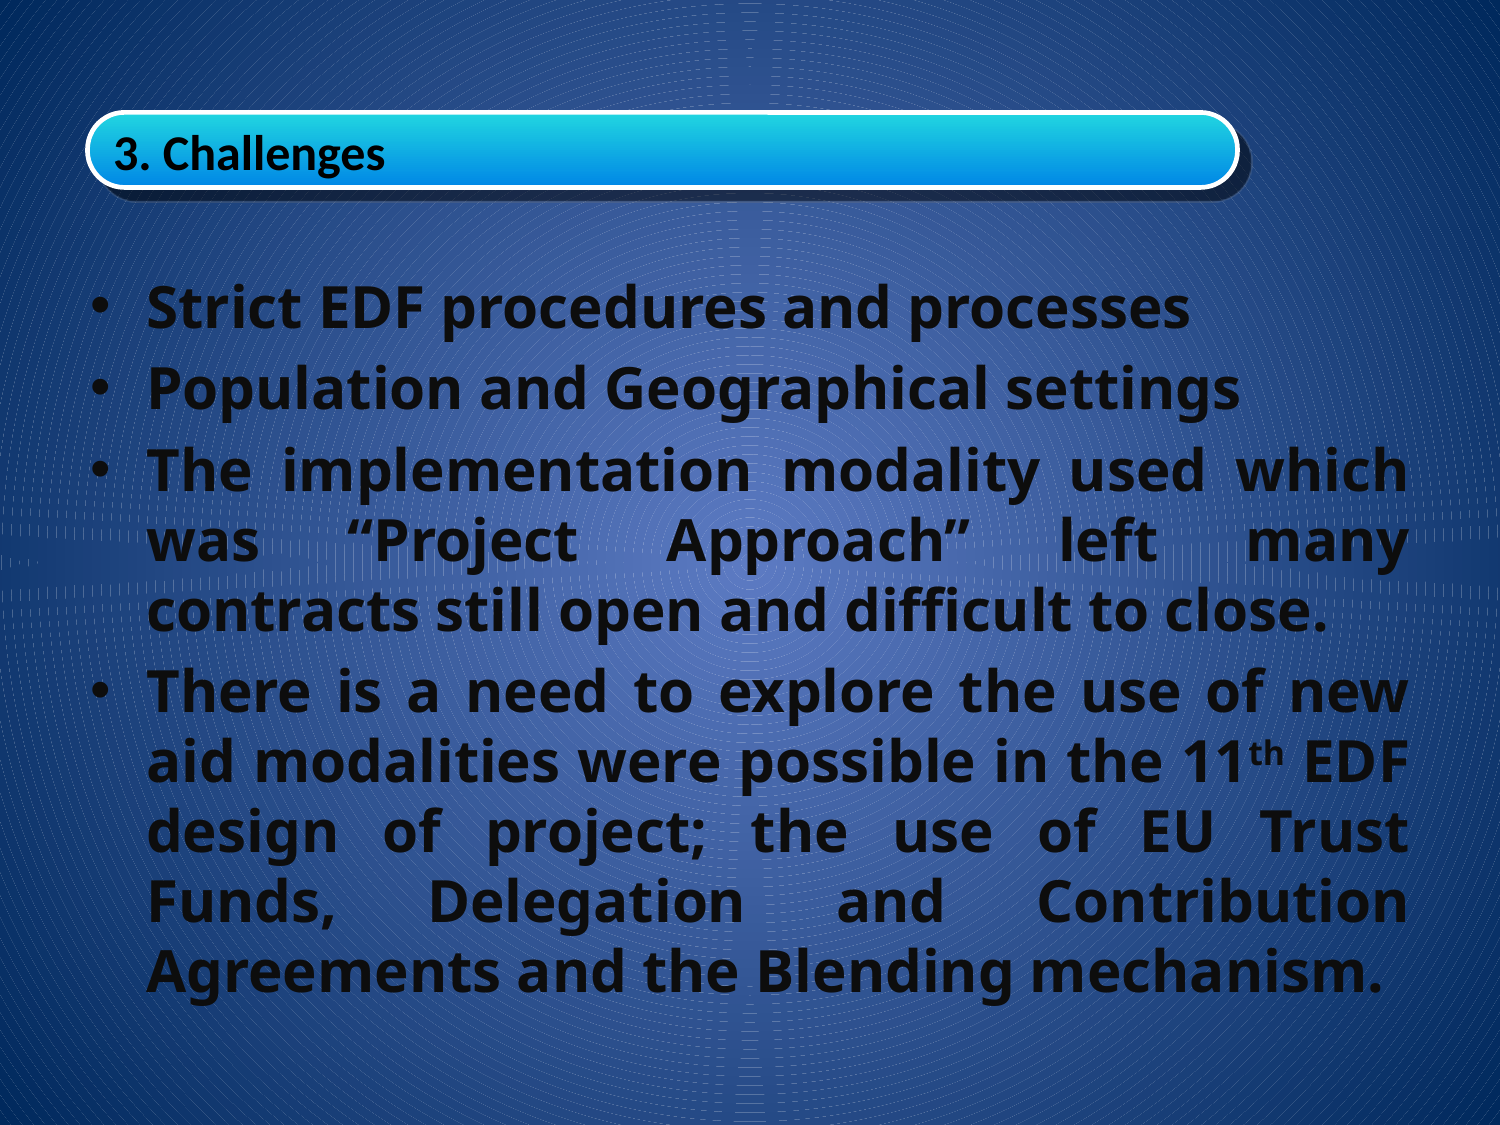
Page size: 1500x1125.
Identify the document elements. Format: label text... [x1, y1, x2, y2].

text_box 3. Challenges [87, 112, 1238, 188]
list Strict EDF procedures and processes Population and Geographical settings The implementation modality used which was “Project Approach” left many contracts still open and difficult to close. There is a need to explore the use of new aid modalities were possible in the 11th EDF design of project; the use of EU Trust Funds, Delegation and Contribution Agreements and the Blending mechanism. [75, 262, 1425, 1075]
